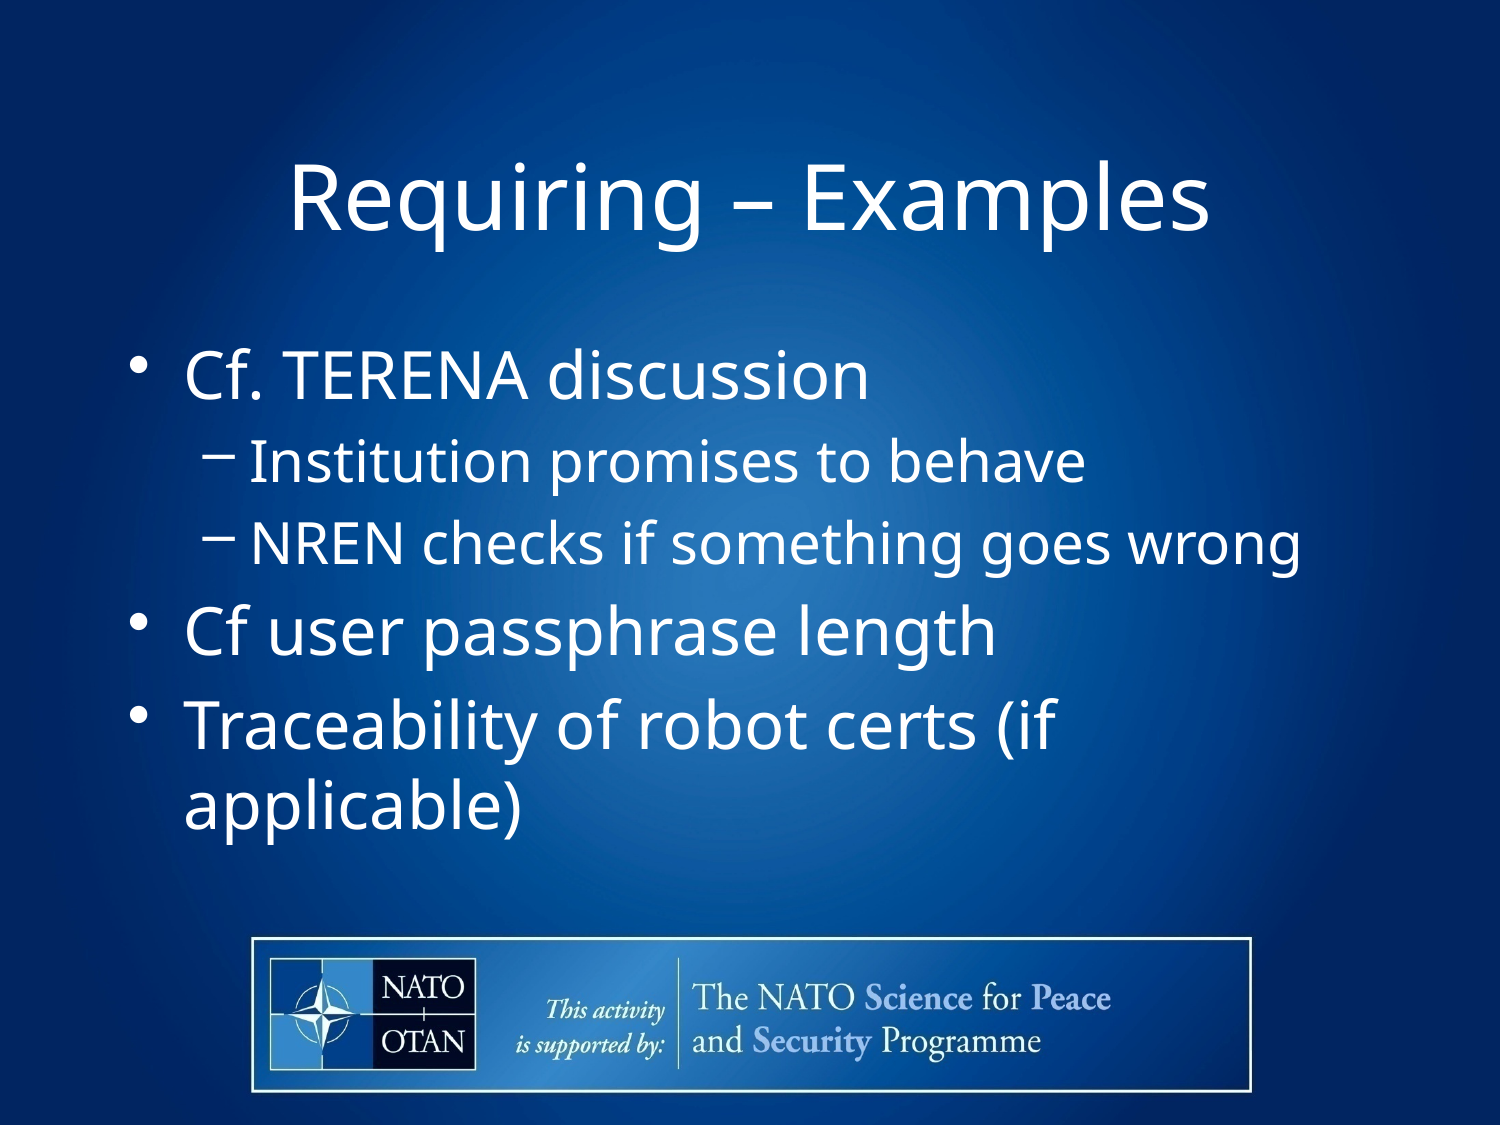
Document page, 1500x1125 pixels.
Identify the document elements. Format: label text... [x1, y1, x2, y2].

list Cf. TERENA discussion Institution promises to behave NREN checks if something goes wrong Cf user passphrase length Traceability of robot certs (if applicable) [112, 324, 1388, 913]
title Requiring – Examples [112, 99, 1388, 288]
picture [0, 0, 1500, 1125]
